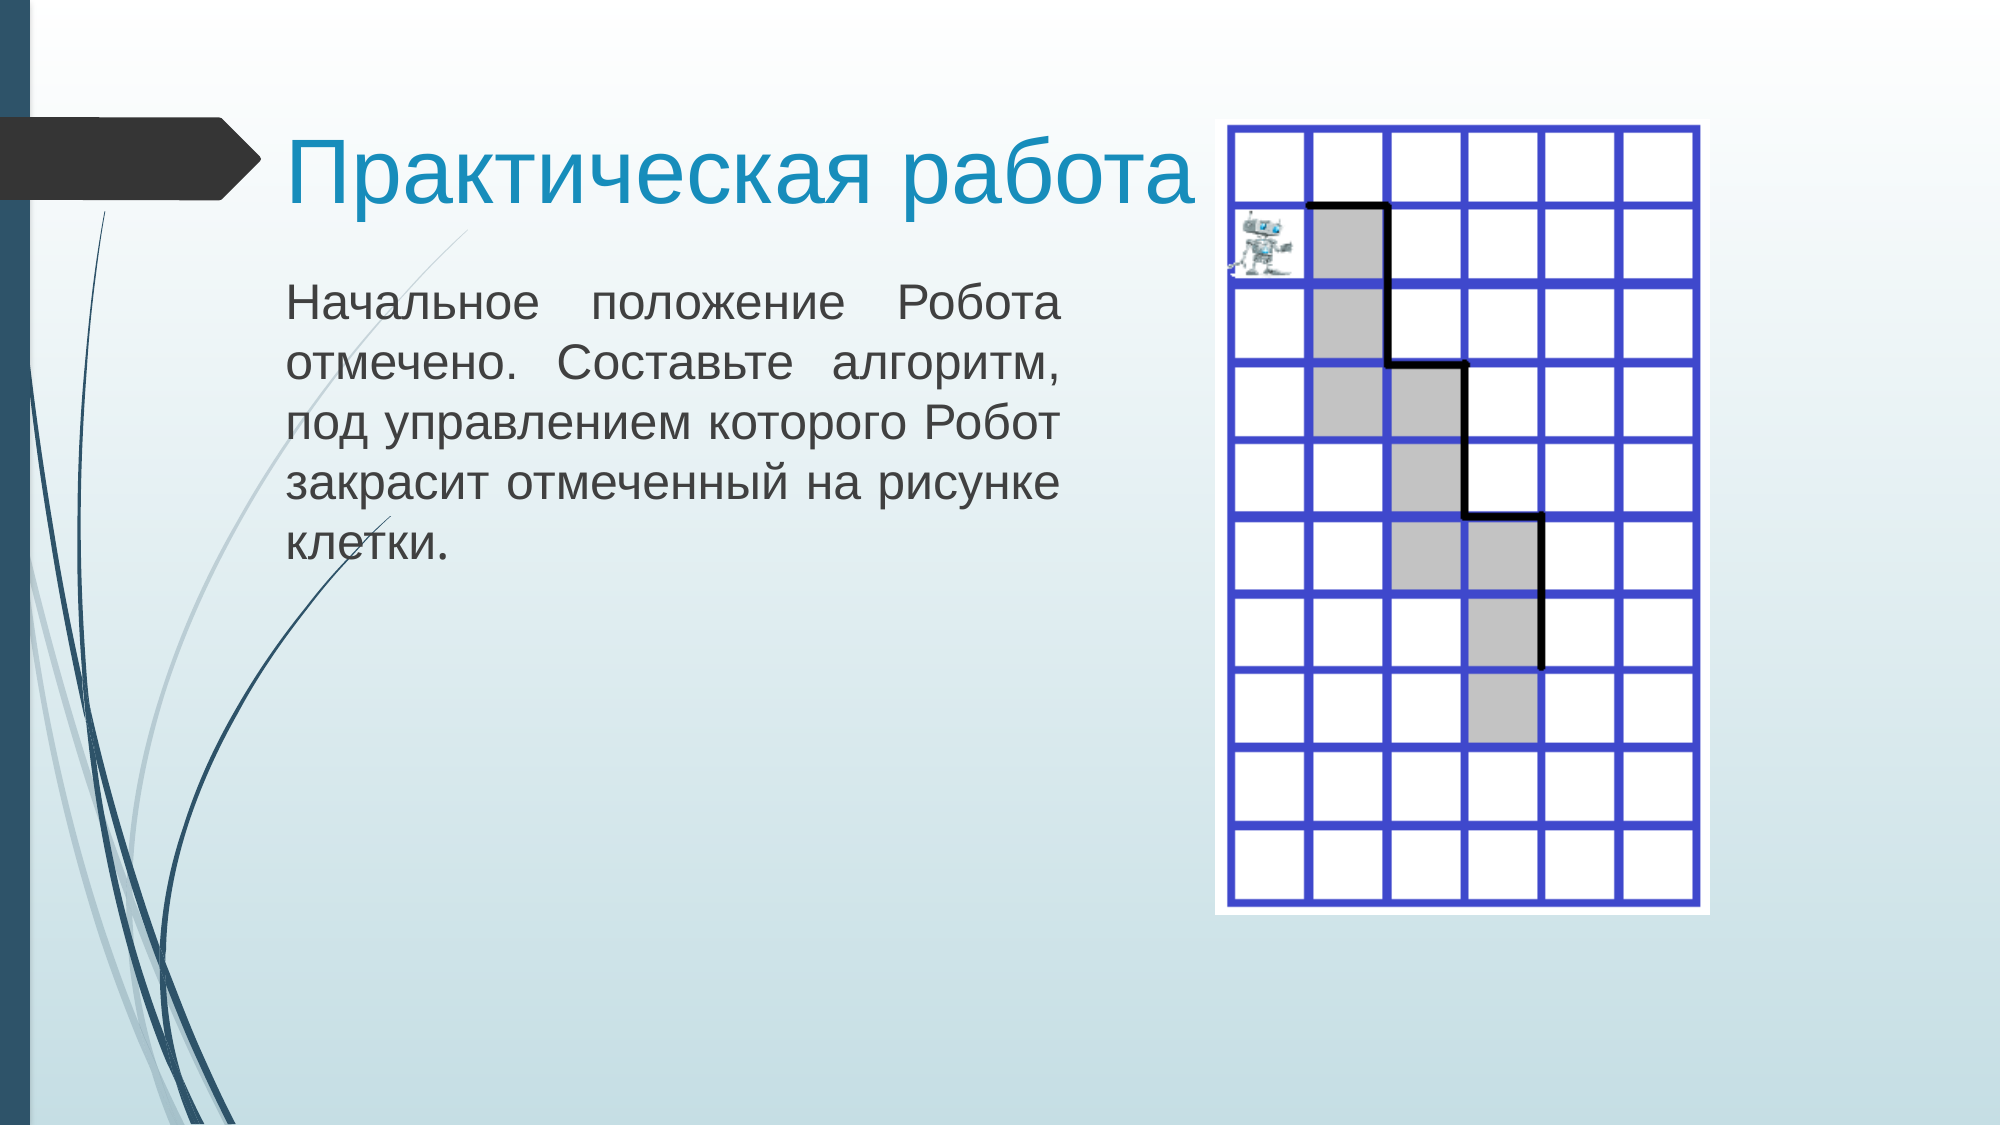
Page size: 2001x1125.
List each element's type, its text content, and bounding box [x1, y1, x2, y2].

list Начальное положение Робота отмечено. Составьте алгоритм, под управлением которого Робот закрасит отмеченный на рисунке клетки. [270, 262, 1077, 962]
title Практическая работа [270, 69, 1251, 230]
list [1215, 119, 1710, 916]
